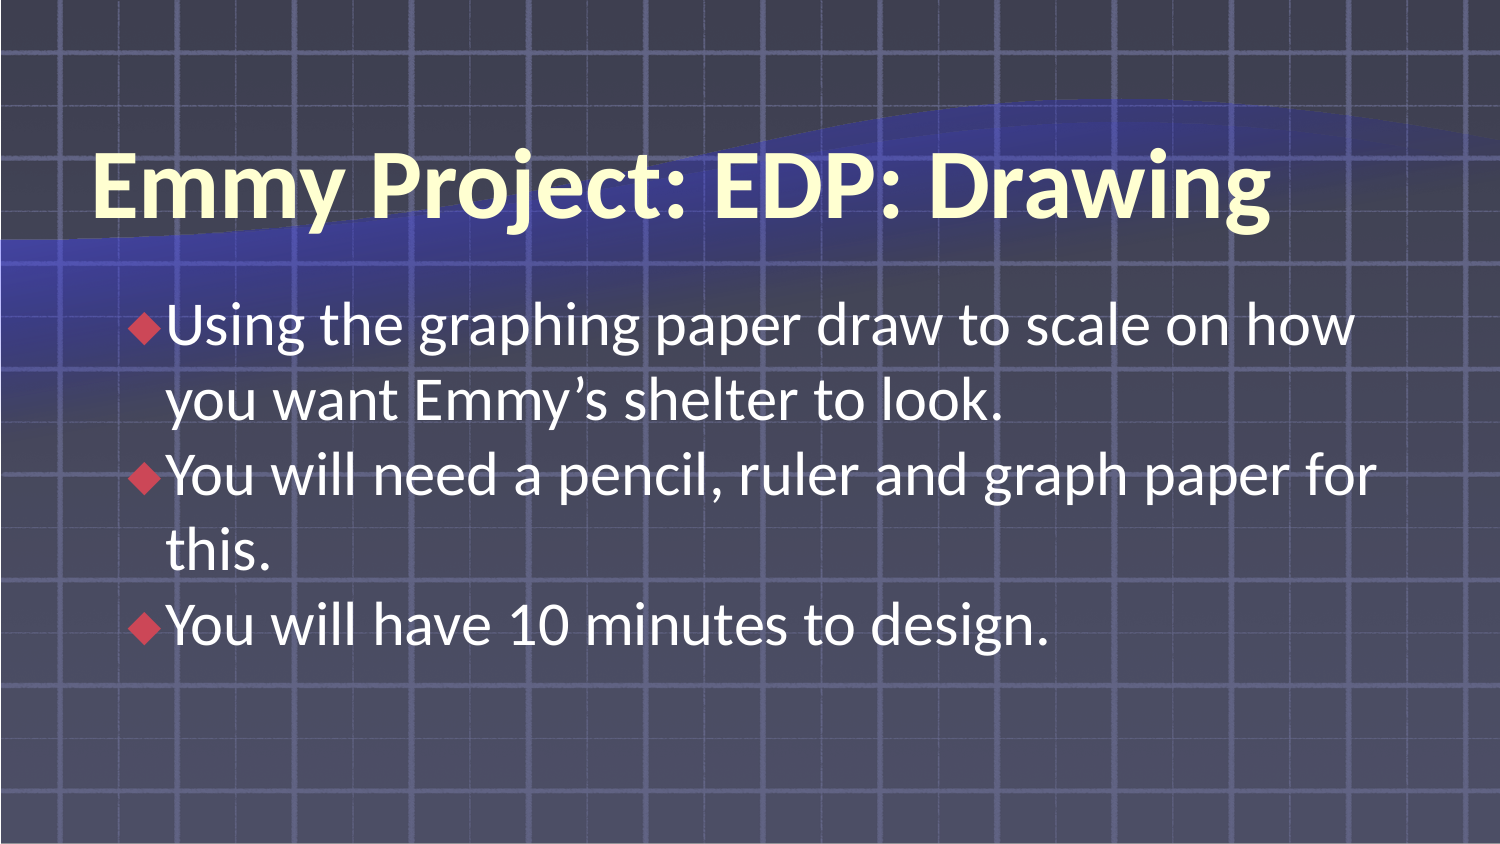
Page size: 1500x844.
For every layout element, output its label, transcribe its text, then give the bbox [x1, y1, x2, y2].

list Using the graphing paper draw to scale on how you want Emmy’s shelter to look. You will need a pencil, ruler and graph paper for this. You will have 10 minutes to design. [75, 268, 1425, 775]
picture [0, 0, 1500, 844]
title Emmy Project: EDP: Drawing [75, 65, 1425, 254]
